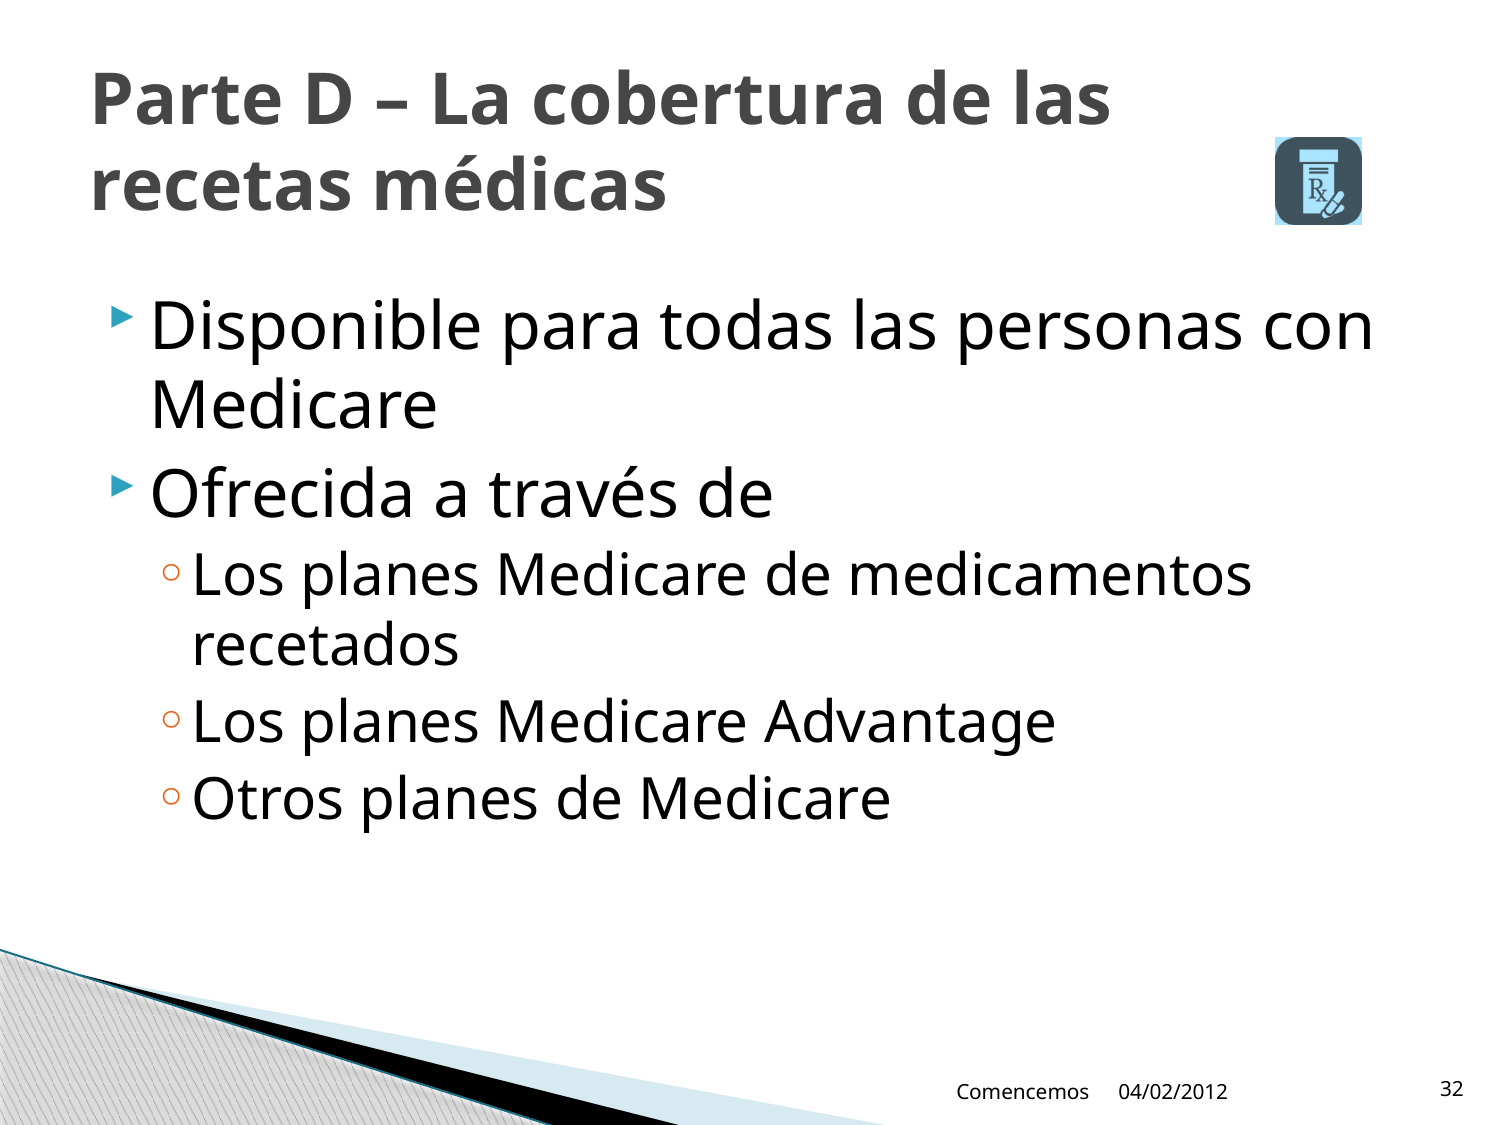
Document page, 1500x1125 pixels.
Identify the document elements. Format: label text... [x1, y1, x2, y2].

title Parte D – La cobertura de las recetas médicas [75, 45, 1425, 233]
picture [1274, 137, 1363, 225]
slide_number 32 [1418, 1051, 1479, 1112]
list Disponible para todas las personas con Medicare Ofrecida a través de Los planes Medicare de medicamentos recetados Los planes Medicare Advantage Otros planes de Medicare [75, 275, 1425, 986]
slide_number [1105, 1051, 1418, 1112]
footer Comencemos [718, 1051, 1105, 1112]
